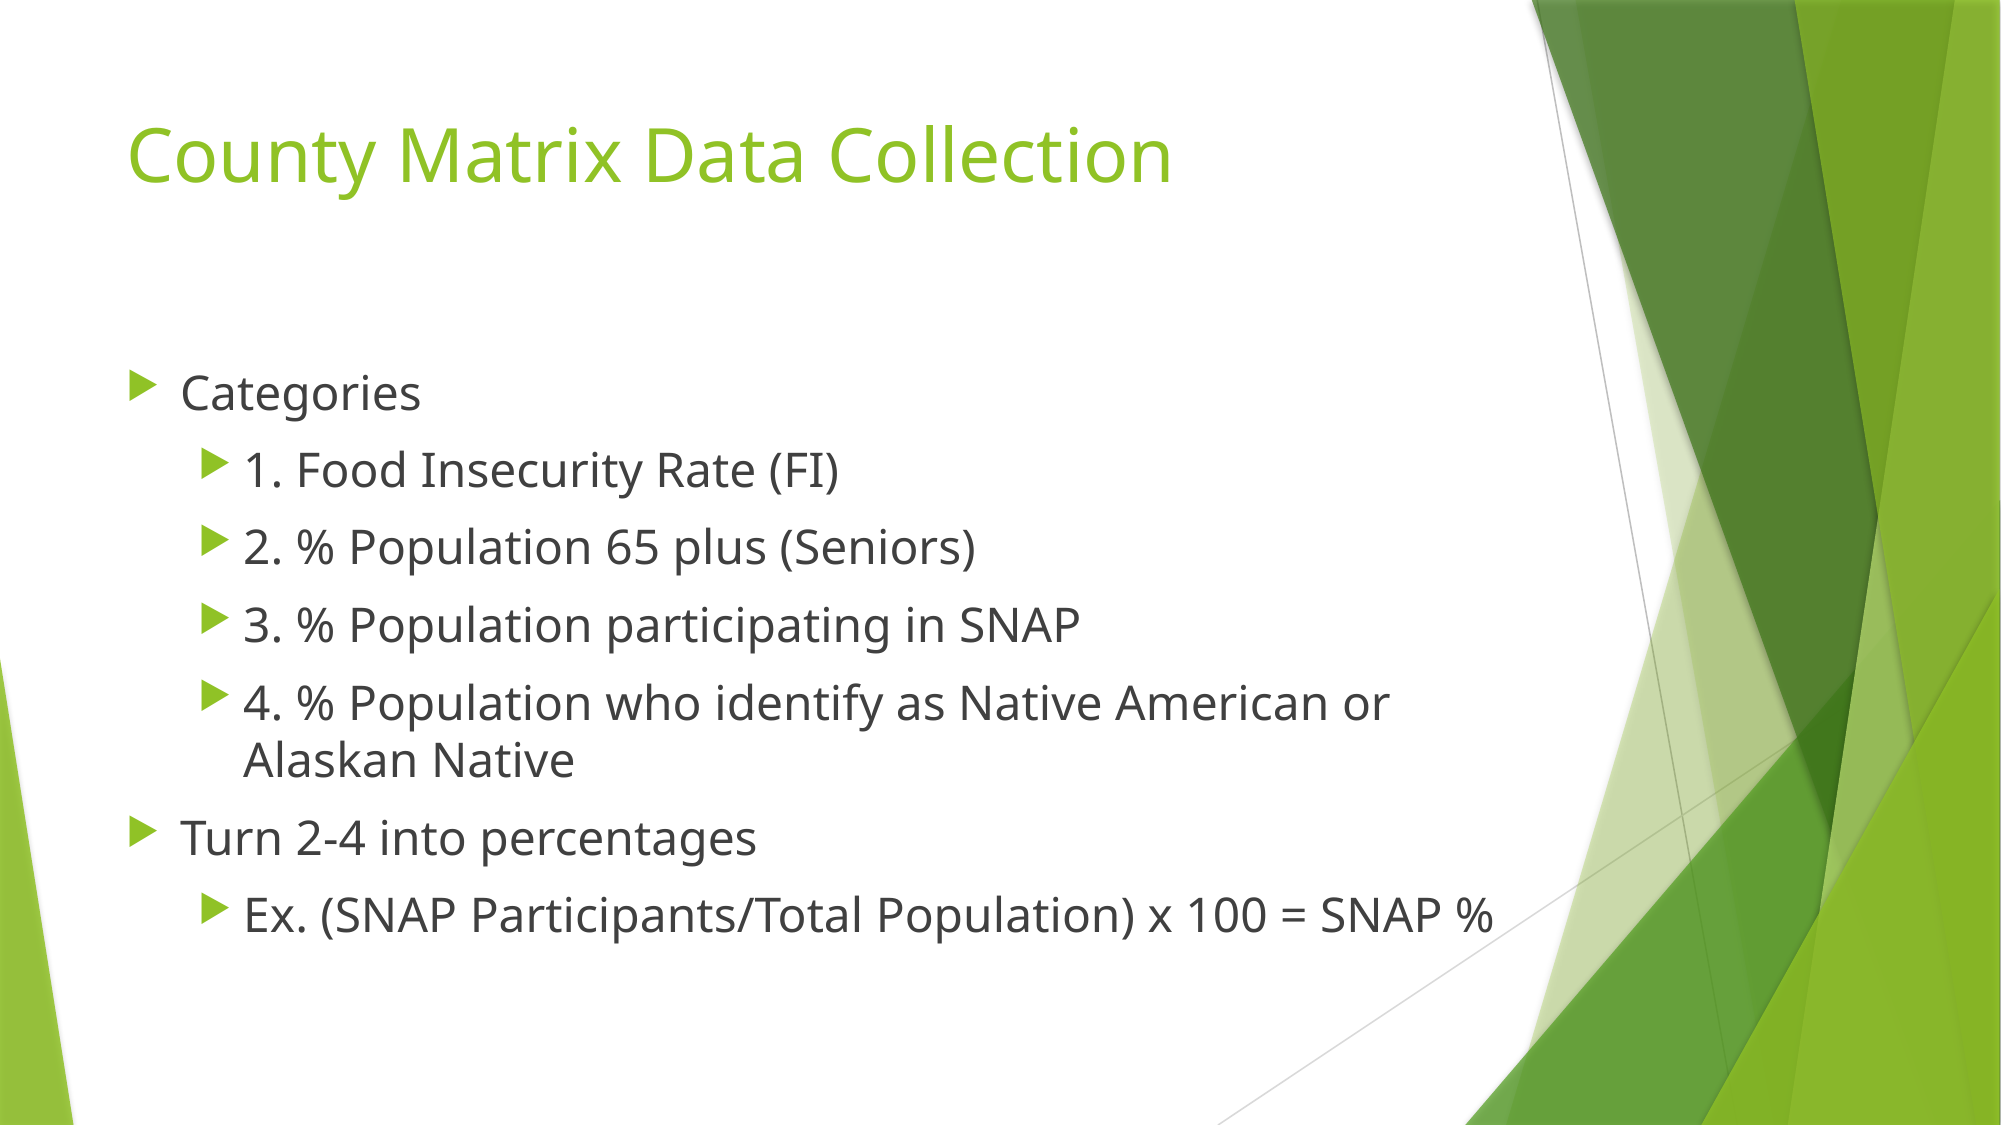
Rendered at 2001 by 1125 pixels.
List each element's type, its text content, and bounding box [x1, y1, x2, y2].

list Categories 1. Food Insecurity Rate (FI) 2. % Population 65 plus (Seniors) 3. % Population participating in SNAP 4. % Population who identify as Native American or Alaskan Native Turn 2-4 into percentages Ex. (SNAP Participants/Total Population) x 100 = SNAP % [111, 354, 1522, 992]
title County Matrix Data Collection [111, 99, 1522, 317]
